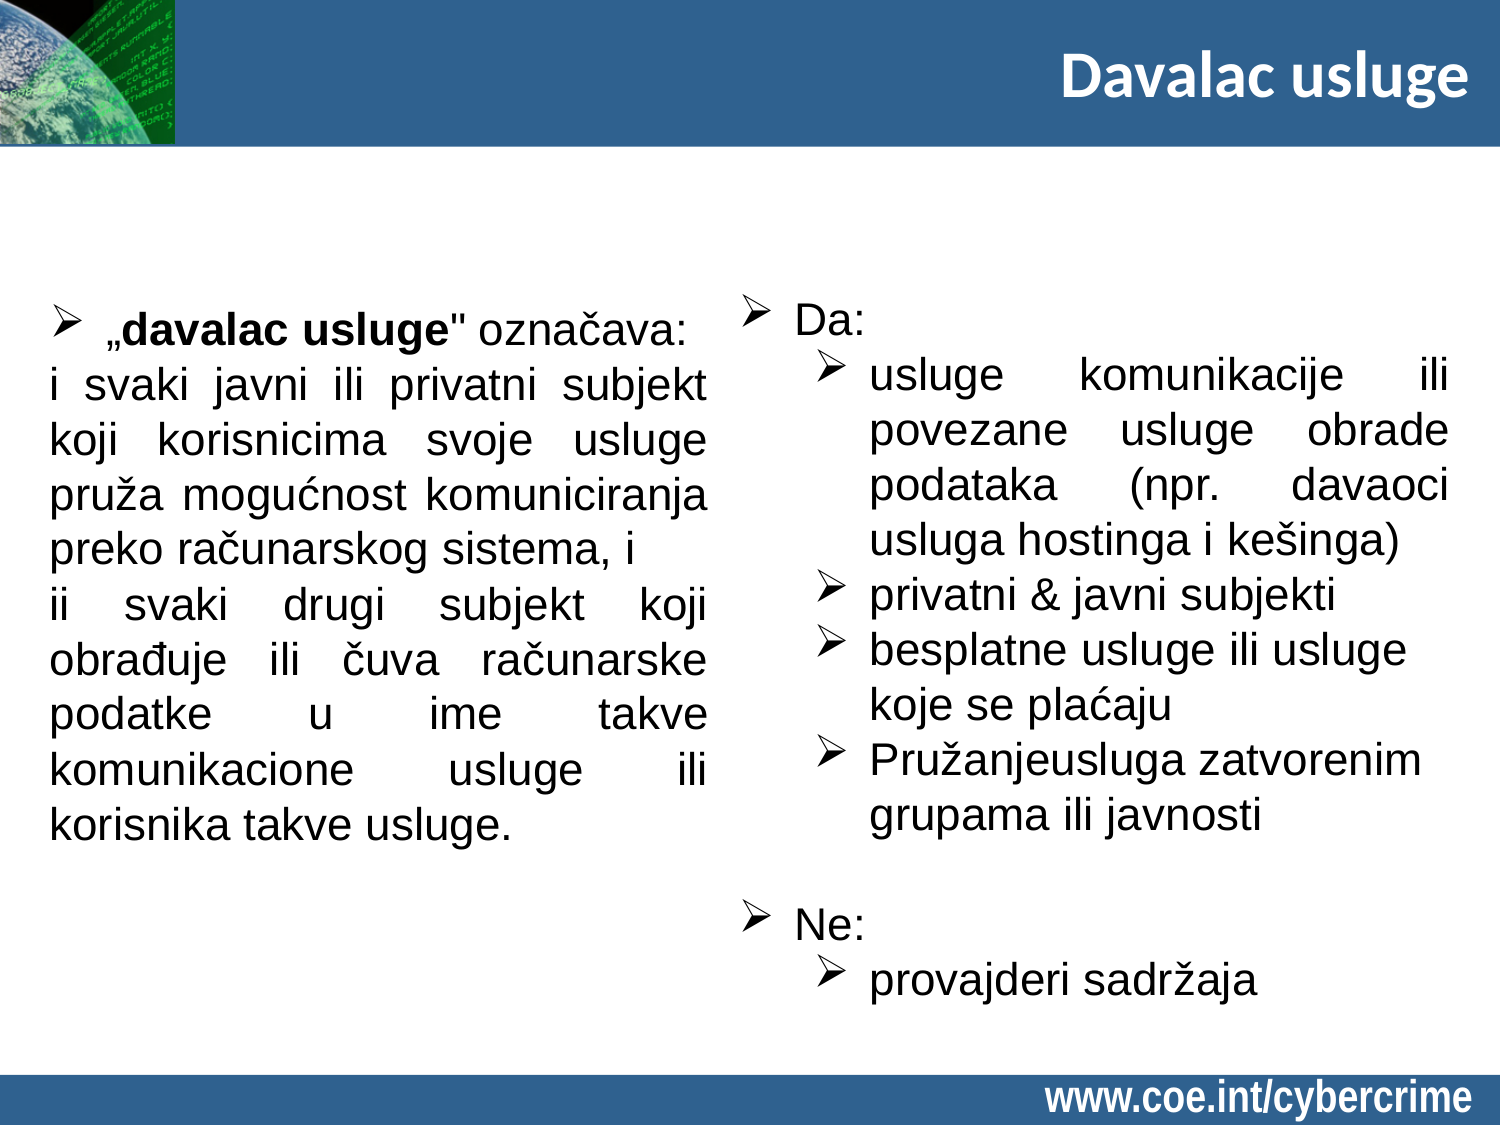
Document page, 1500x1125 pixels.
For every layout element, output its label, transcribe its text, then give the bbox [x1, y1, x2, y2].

text_box www.coe.int/cybercrime [1030, 1059, 1500, 1125]
text_box „davalac usluge" označava: i svaki javni ili privatni subjekt koji korisnicima svoje usluge pruža mogućnost komuniciranja preko računarskog sistema, i ii svaki drugi subjekt koji obrađuje ili čuva računarske podatke u ime takve komunikacione usluge ili korisnika takve usluge. [34, 291, 724, 857]
text_box Da: usluge komunikacije ili povezane usluge obrade podataka (npr. davaoci usluga hostinga i kešinga) privatni & javni subjekti besplatne usluge ili usluge koje se plaćaju Pružanjeusluga zatvorenim grupama ili javnosti Ne: provajderi sadržaja [723, 282, 1465, 1012]
picture [0, 0, 175, 144]
text_box Davalac usluge [177, 0, 1500, 149]
text_box [0, 1073, 1030, 1125]
